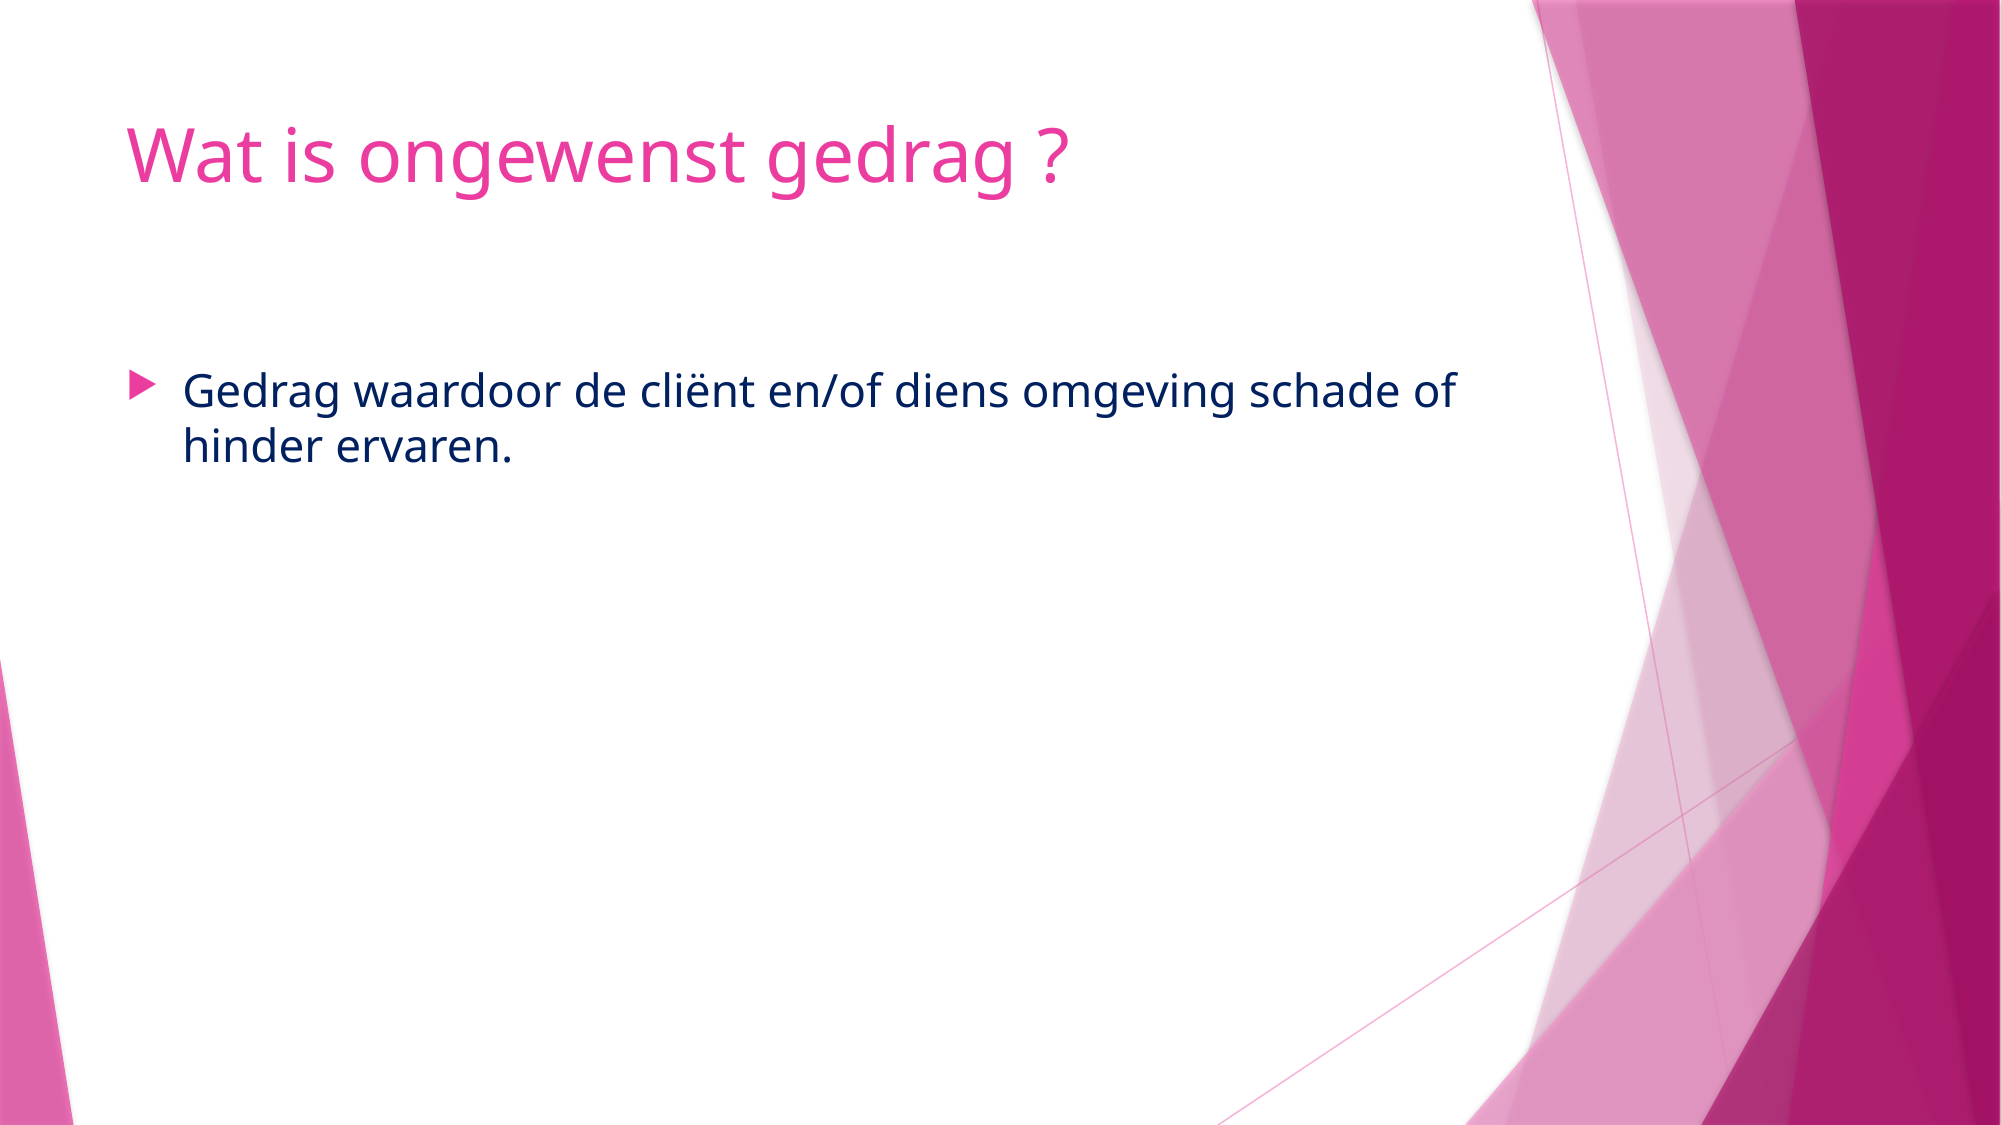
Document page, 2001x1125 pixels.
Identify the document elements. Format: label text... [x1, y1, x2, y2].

title Wat is ongewenst gedrag ? [111, 99, 1522, 317]
list Gedrag waardoor de cliënt en/of diens omgeving schade of hinder ervaren. [111, 354, 1522, 992]
